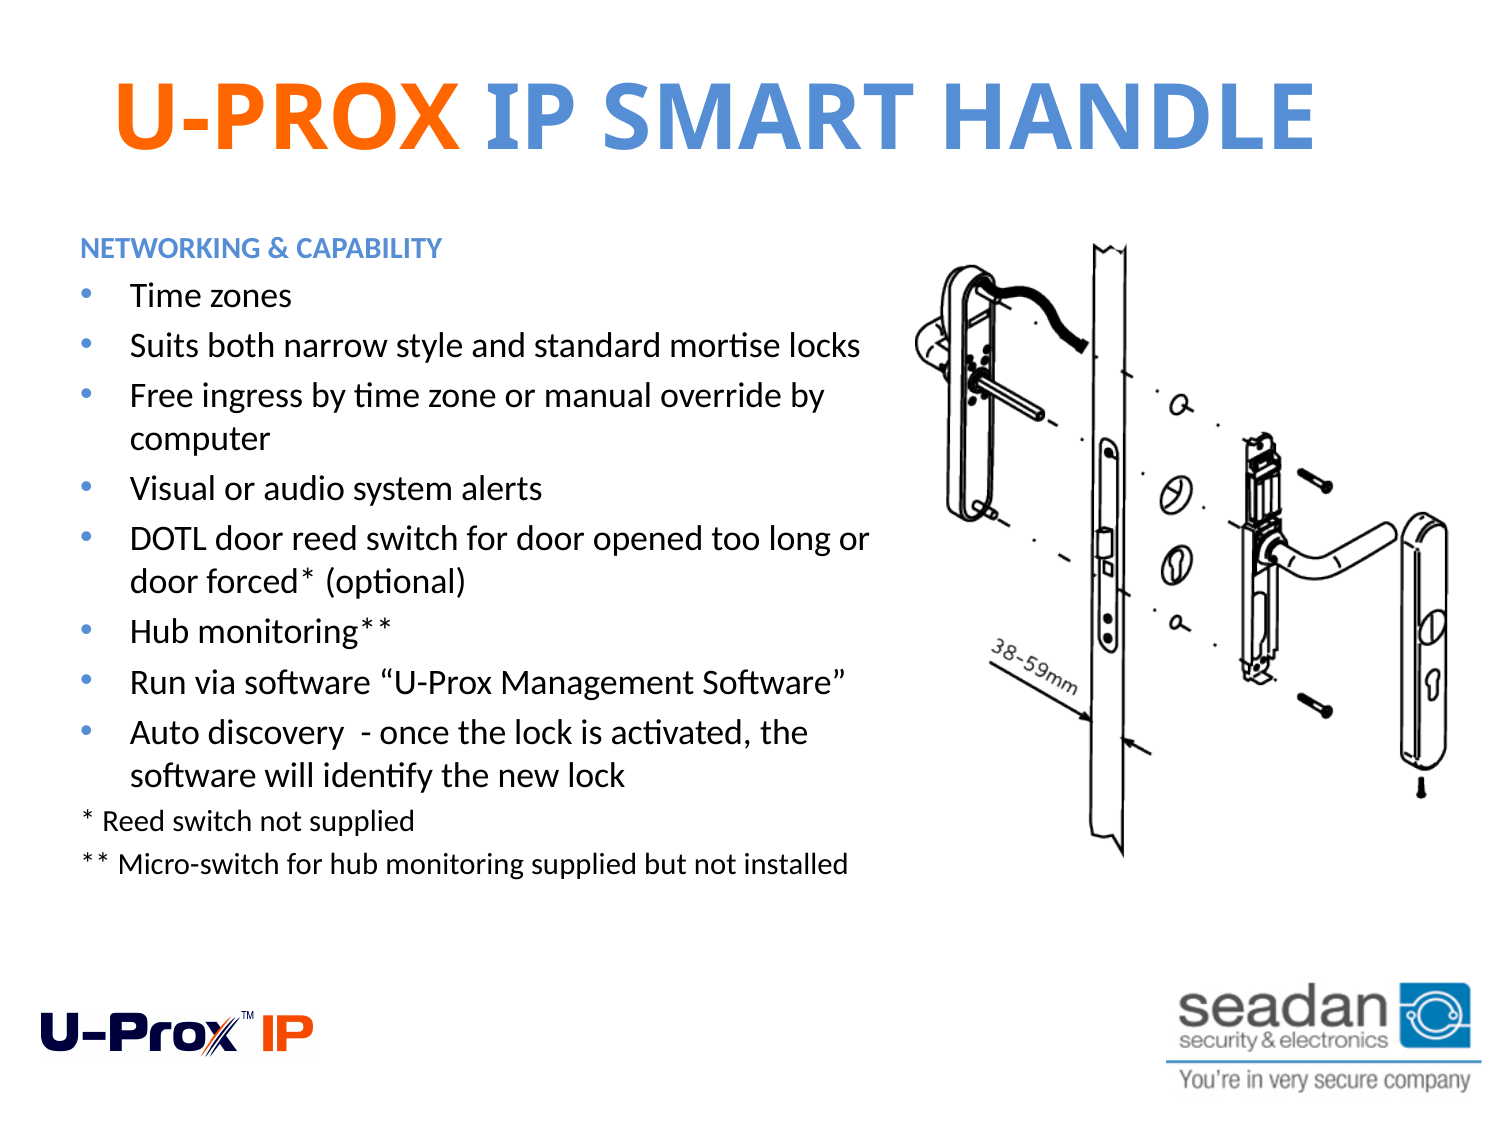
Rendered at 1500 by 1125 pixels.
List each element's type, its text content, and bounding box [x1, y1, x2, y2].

title U-PROX IP SMART HANDLE [96, 19, 1447, 207]
picture [1166, 964, 1483, 1118]
picture [41, 1011, 313, 1057]
picture [915, 243, 1449, 858]
list NETWORKING & CAPABILITY Time zones Suits both narrow style and standard mortise locks Free ingress by time zone or manual override by computer Visual or audio system alerts DOTL door reed switch for door opened too long or door forced* (optional) Hub monitoring** Run via software “U-Prox Management Software” Auto discovery - once the lock is activated, the software will identify the new lock * Reed switch not supplied ** Micro-switch for hub monitoring supplied but not installed [64, 219, 892, 963]
